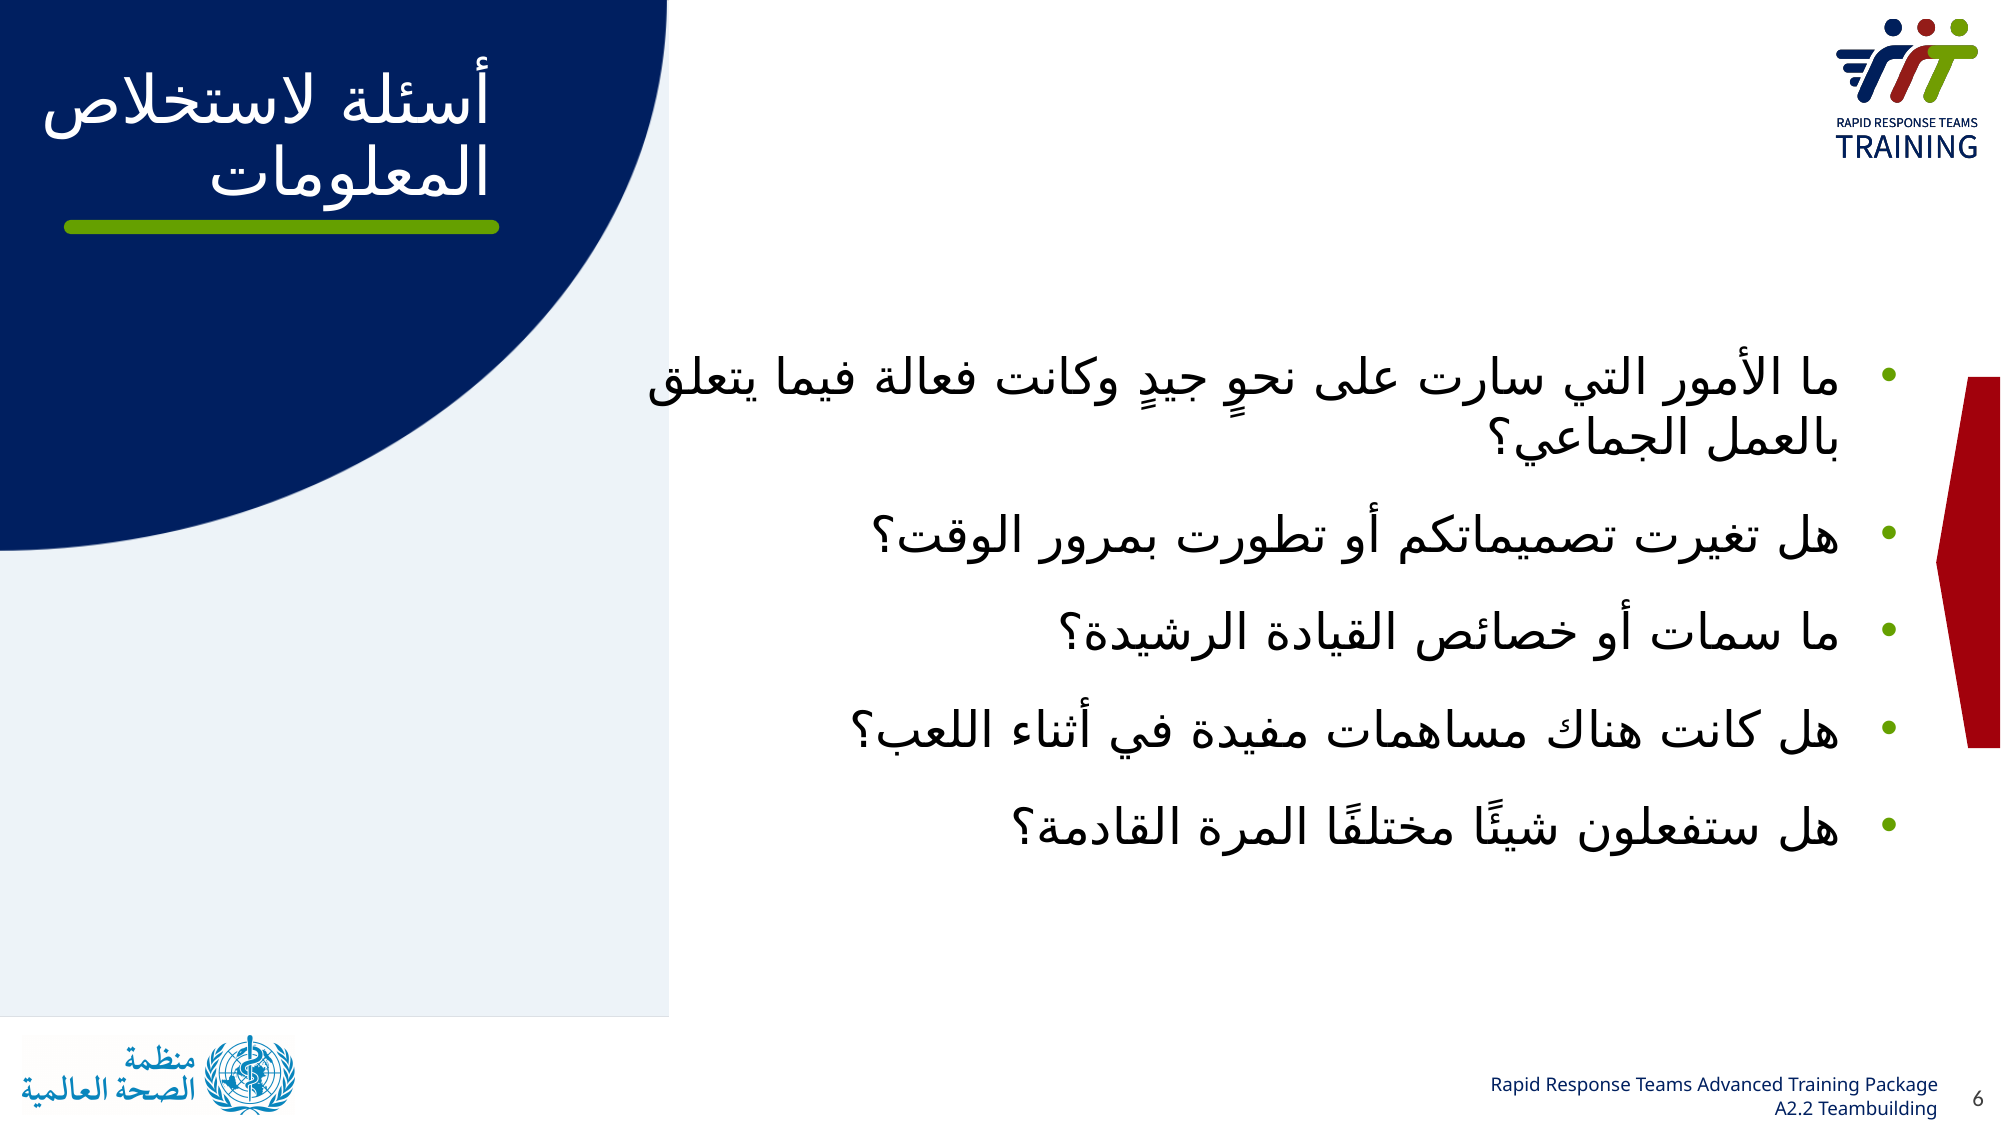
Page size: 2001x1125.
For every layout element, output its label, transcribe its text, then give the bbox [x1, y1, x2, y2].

text_box ما الأمور التي سارت على نحوٍ جيدٍ وكانت فعالة فيما يتعلق بالعمل الجماعي؟ هل تغيرت تصميماتكم أو تطورت بمرور الوقت؟ ما سمات أو خصائص القيادة الرشيدة؟ هل كانت هناك مساهمات مفيدة في أثناء اللعب؟ هل ستفعلون شيئًا مختلفًا المرة القادمة؟ [561, 337, 1906, 982]
title أسئلة لاستخلاص المعلومات [0, 0, 501, 298]
picture [22, 1035, 295, 1115]
picture [0, 0, 669, 1018]
picture [1835, 19, 1978, 167]
picture [252, 1050, 258, 1059]
